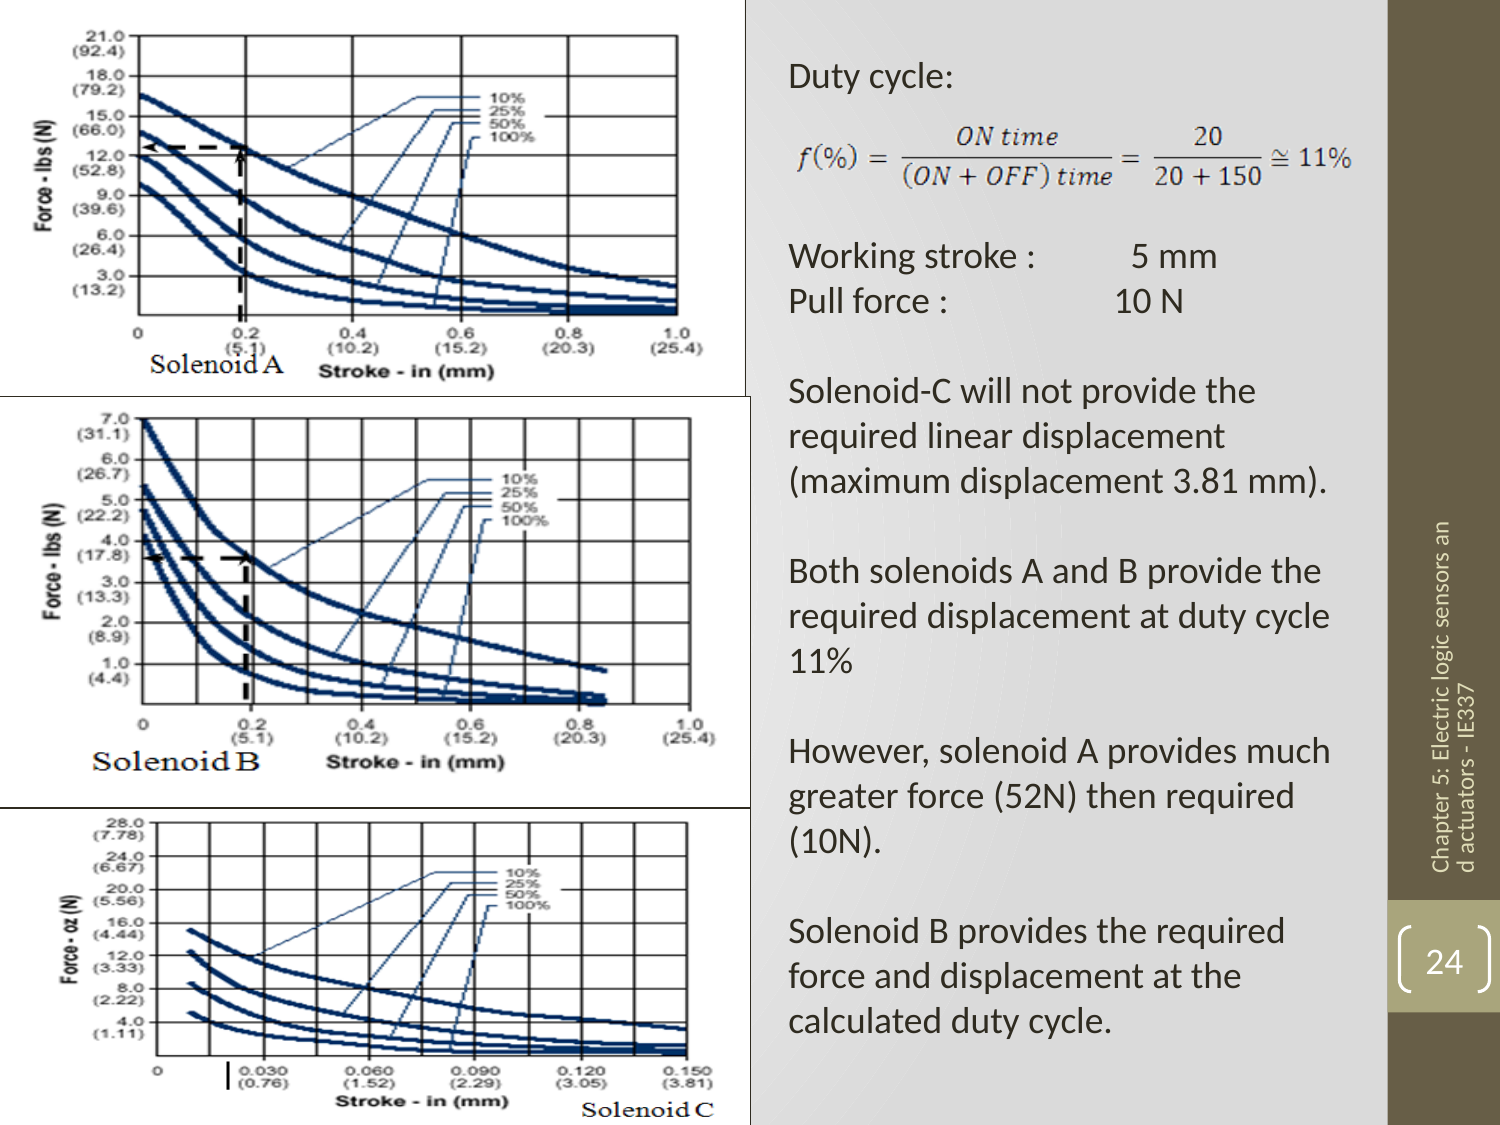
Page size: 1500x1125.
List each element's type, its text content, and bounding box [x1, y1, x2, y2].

picture [796, 124, 1354, 197]
picture [0, 0, 751, 1125]
text_box Duty cycle: Working stroke : 5 mm Pull force : 10 N Solenoid-C will not provide the required linear displacement (maximum displacement 3.81 mm). Both solenoids A and B provide the required displacement at duty cycle 11% However, solenoid A provides much greater force (52N) then required (10N). Solenoid B provides the required force and displacement at the calculated duty cycle. [773, 43, 1368, 1049]
slide_number 24 [1397, 925, 1492, 994]
footer Chapter 5: Electric logic sensors and actuators - IE337 [1408, 500, 1469, 889]
